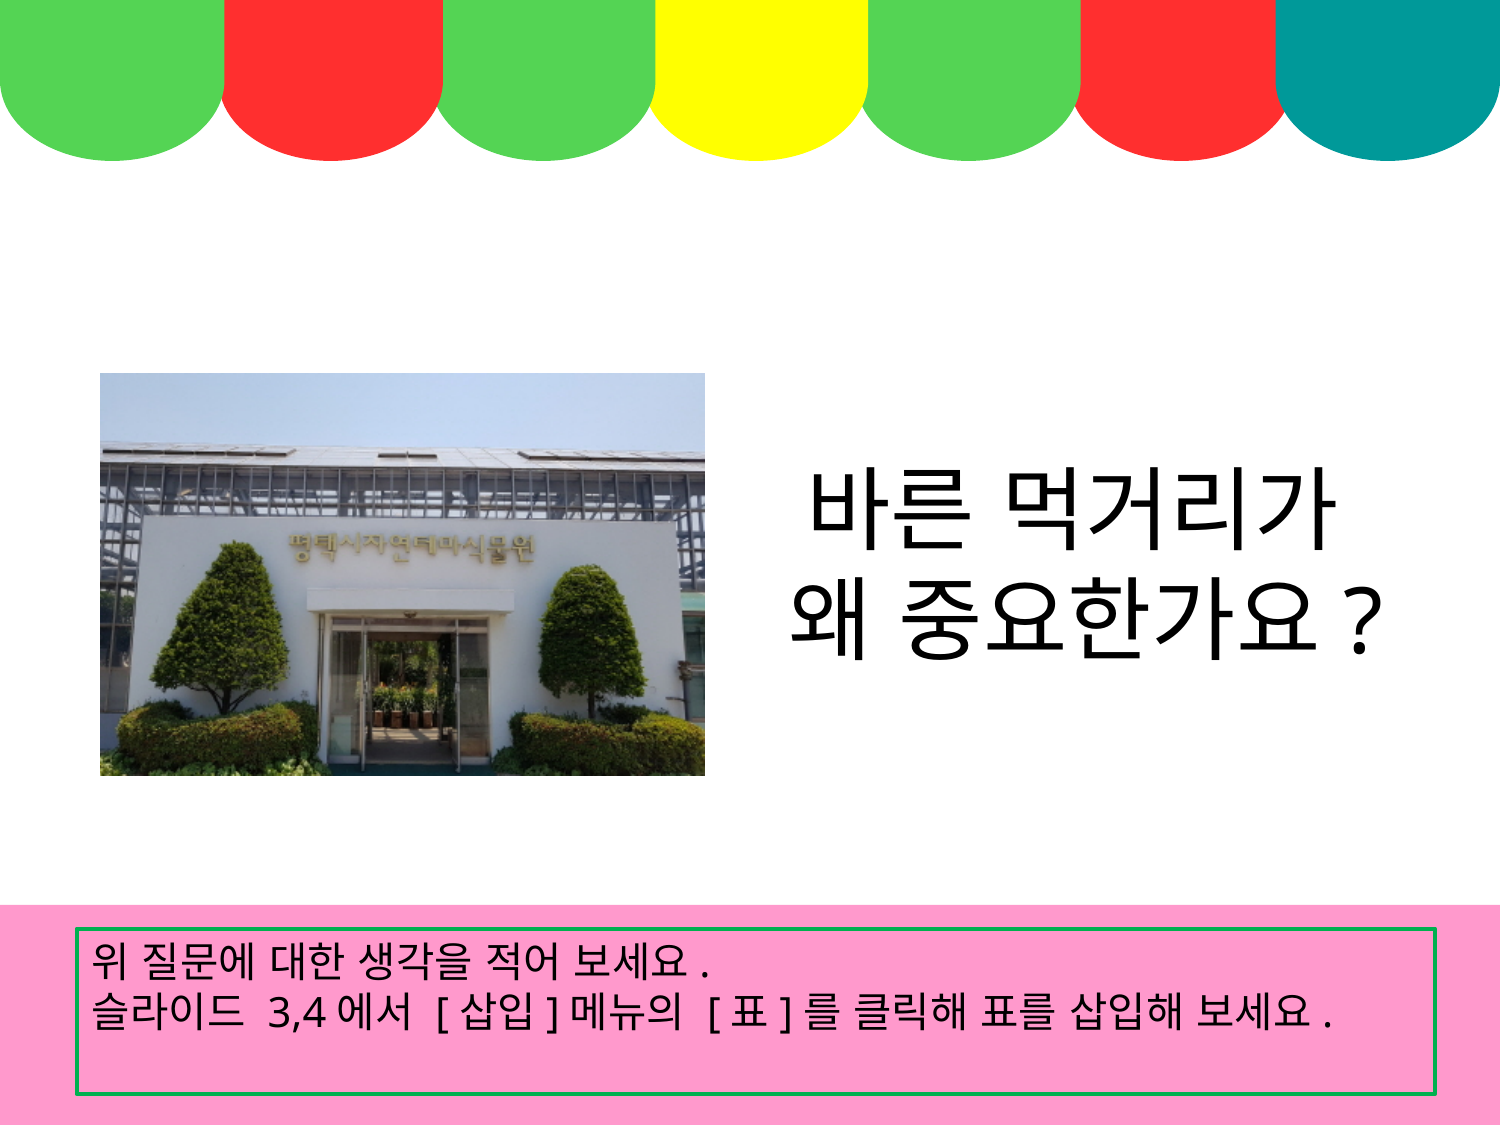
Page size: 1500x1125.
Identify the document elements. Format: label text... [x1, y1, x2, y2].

picture [100, 373, 705, 776]
text_box 위 질문에 대한 생각을 적어 보세요. 슬라이드 3,4에서 [삽입]메뉴의 [표]를 클릭해 표를 삽입해 보세요. [76, 928, 1436, 1094]
subtitle 바른 먹거리가 왜 중요한가요? [710, 444, 1464, 717]
